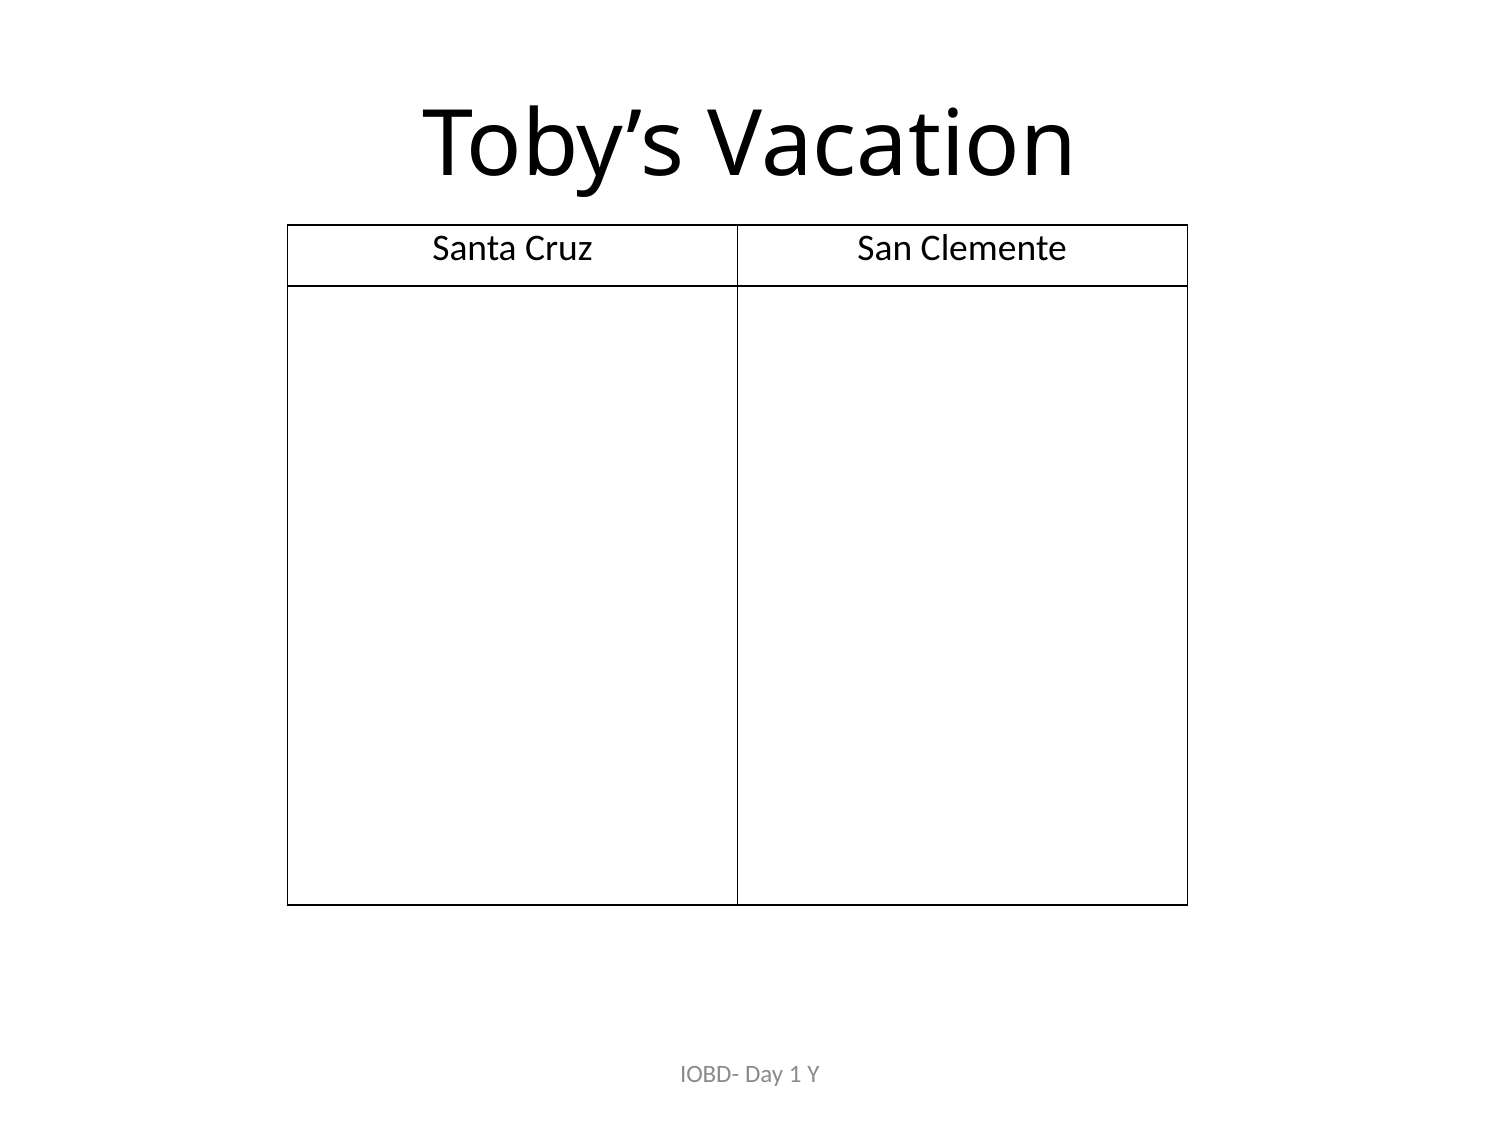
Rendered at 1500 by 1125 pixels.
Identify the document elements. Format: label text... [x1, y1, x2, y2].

title Toby’s Vacation [75, 45, 1425, 233]
table_header San Clemente [738, 226, 1187, 285]
table_cell [738, 287, 1187, 904]
table_header Santa Cruz [288, 226, 737, 285]
table_cell [288, 287, 737, 904]
footer IOBD- Day 1 Y [512, 1042, 988, 1103]
